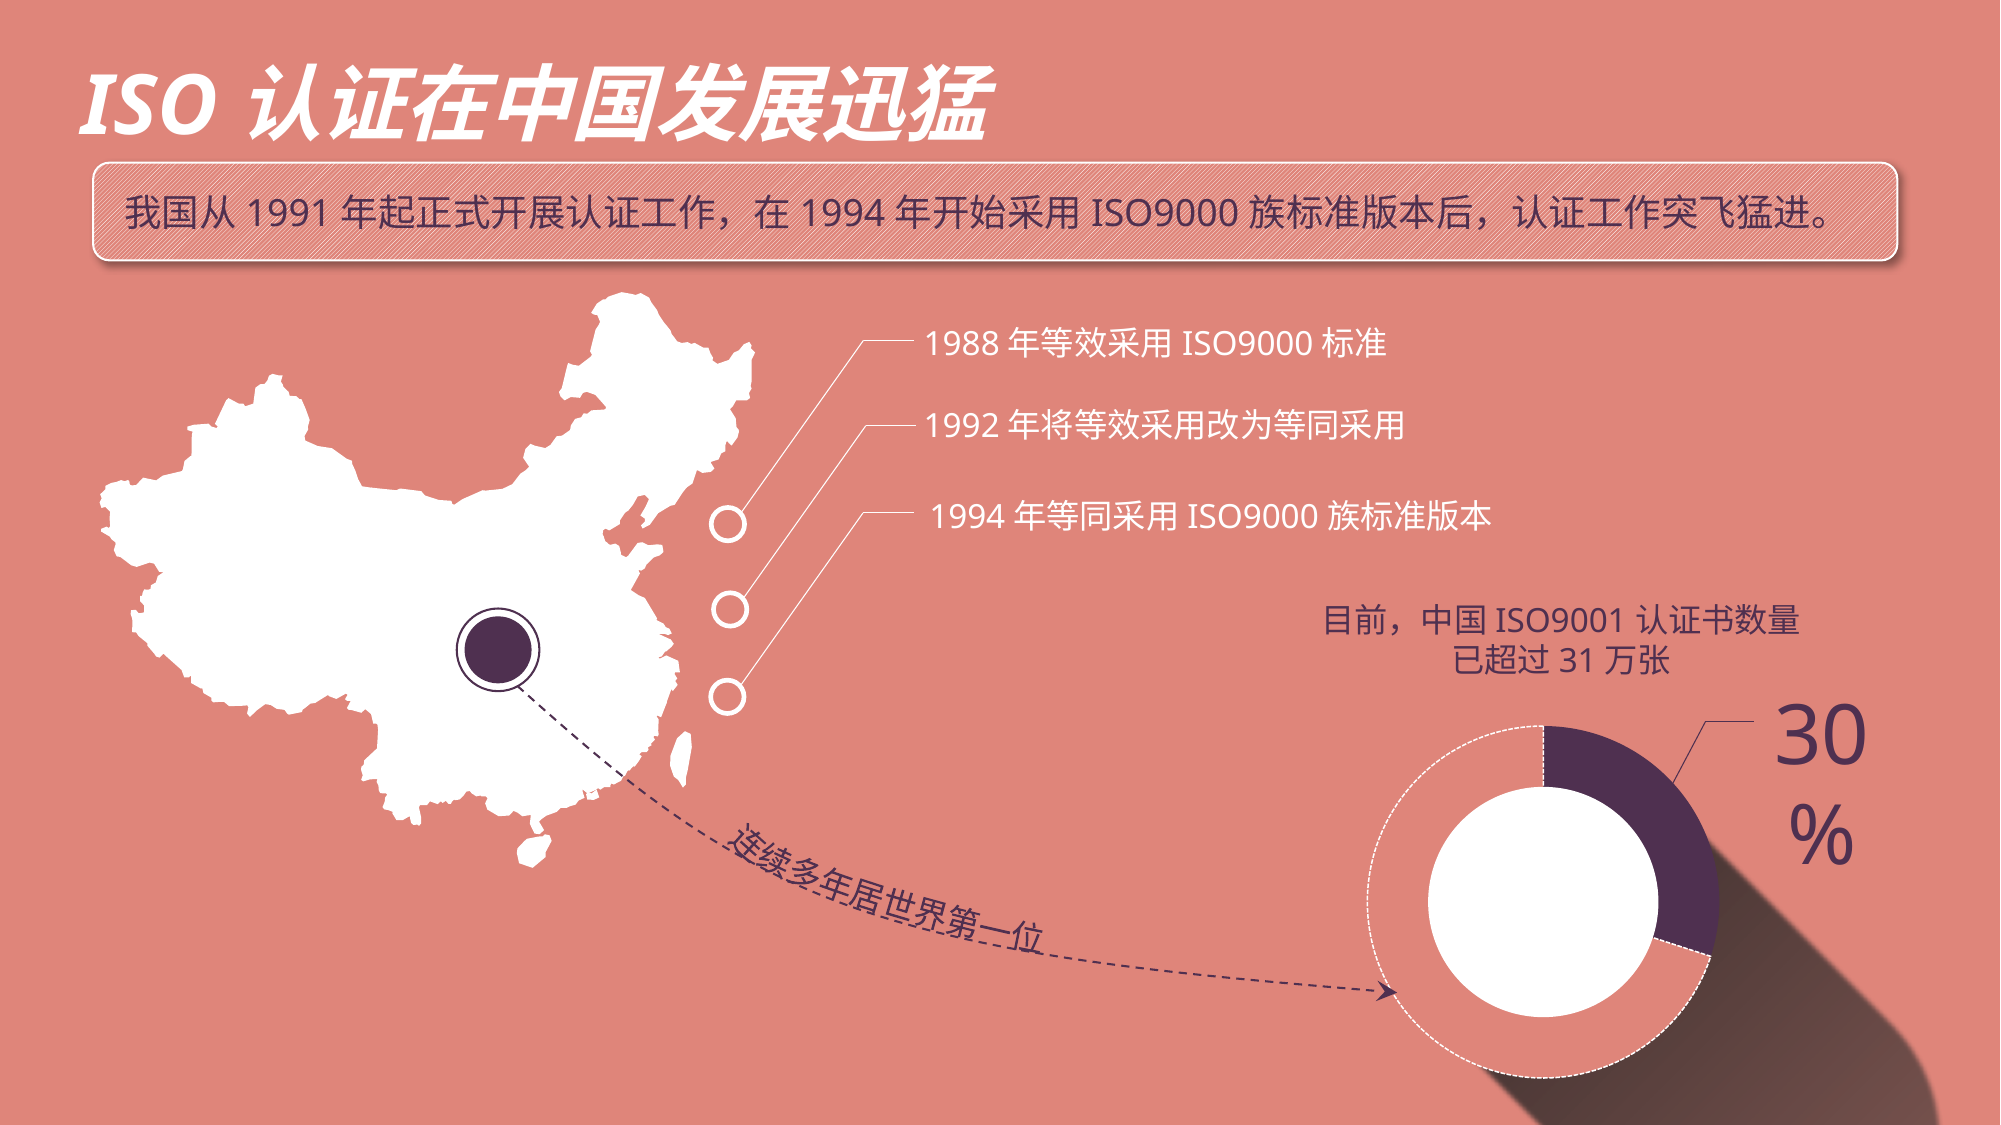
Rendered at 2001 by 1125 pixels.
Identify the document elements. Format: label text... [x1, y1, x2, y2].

text_box 目前，中国ISO9001认证书数量已超过31万张 [1293, 591, 1830, 687]
text_box 1992年将等效采用改为等同采用 [915, 397, 1509, 452]
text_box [711, 340, 915, 512]
text_box [754, 768, 1360, 991]
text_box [456, 608, 540, 692]
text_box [710, 512, 914, 714]
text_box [93, 162, 1898, 261]
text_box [1660, 721, 1706, 806]
text_box 30% [1827, 673, 1901, 889]
text_box ISO认证在中国发展迅猛 [66, 43, 1442, 159]
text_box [713, 425, 917, 627]
text_box 1988年等效采用ISO9000标准 [909, 315, 1509, 370]
text_box 1994年等同采用ISO9000族标准版本 [917, 488, 1515, 543]
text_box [100, 293, 754, 867]
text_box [1360, 684, 1827, 1125]
